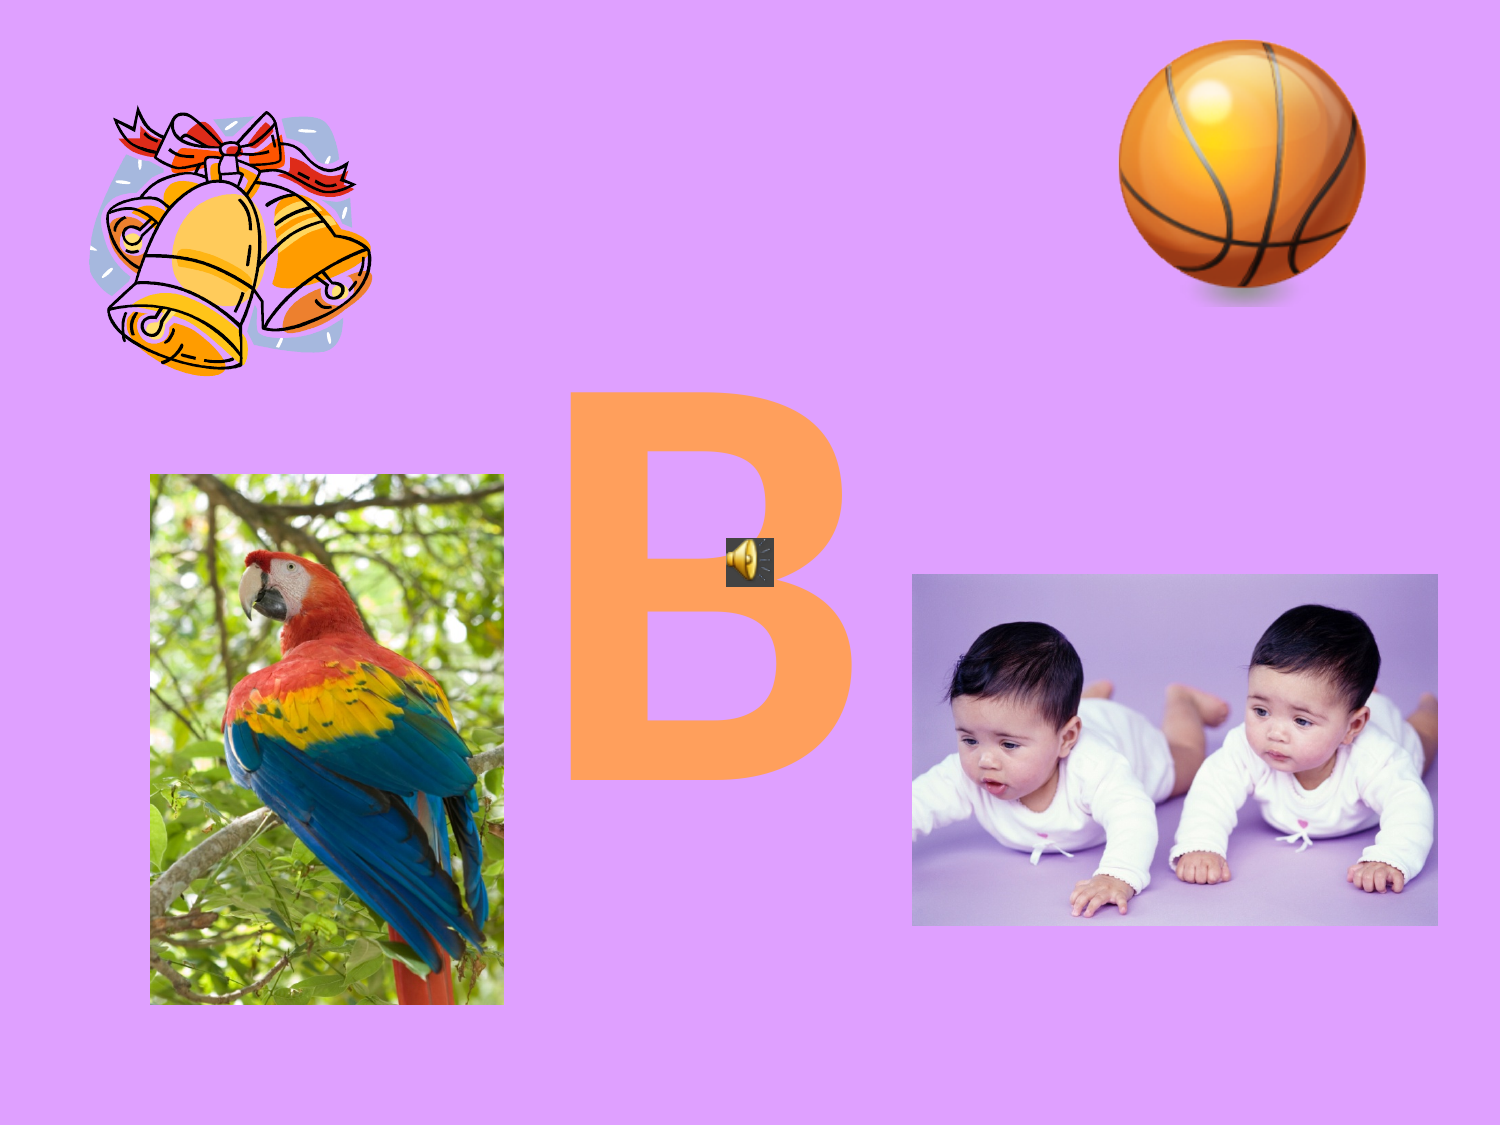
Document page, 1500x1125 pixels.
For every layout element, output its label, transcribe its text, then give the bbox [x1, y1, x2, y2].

picture [87, 99, 378, 382]
picture [1099, 24, 1382, 307]
picture [724, 537, 776, 588]
picture [149, 474, 504, 1006]
picture [912, 574, 1438, 926]
text_box B [521, 174, 888, 908]
